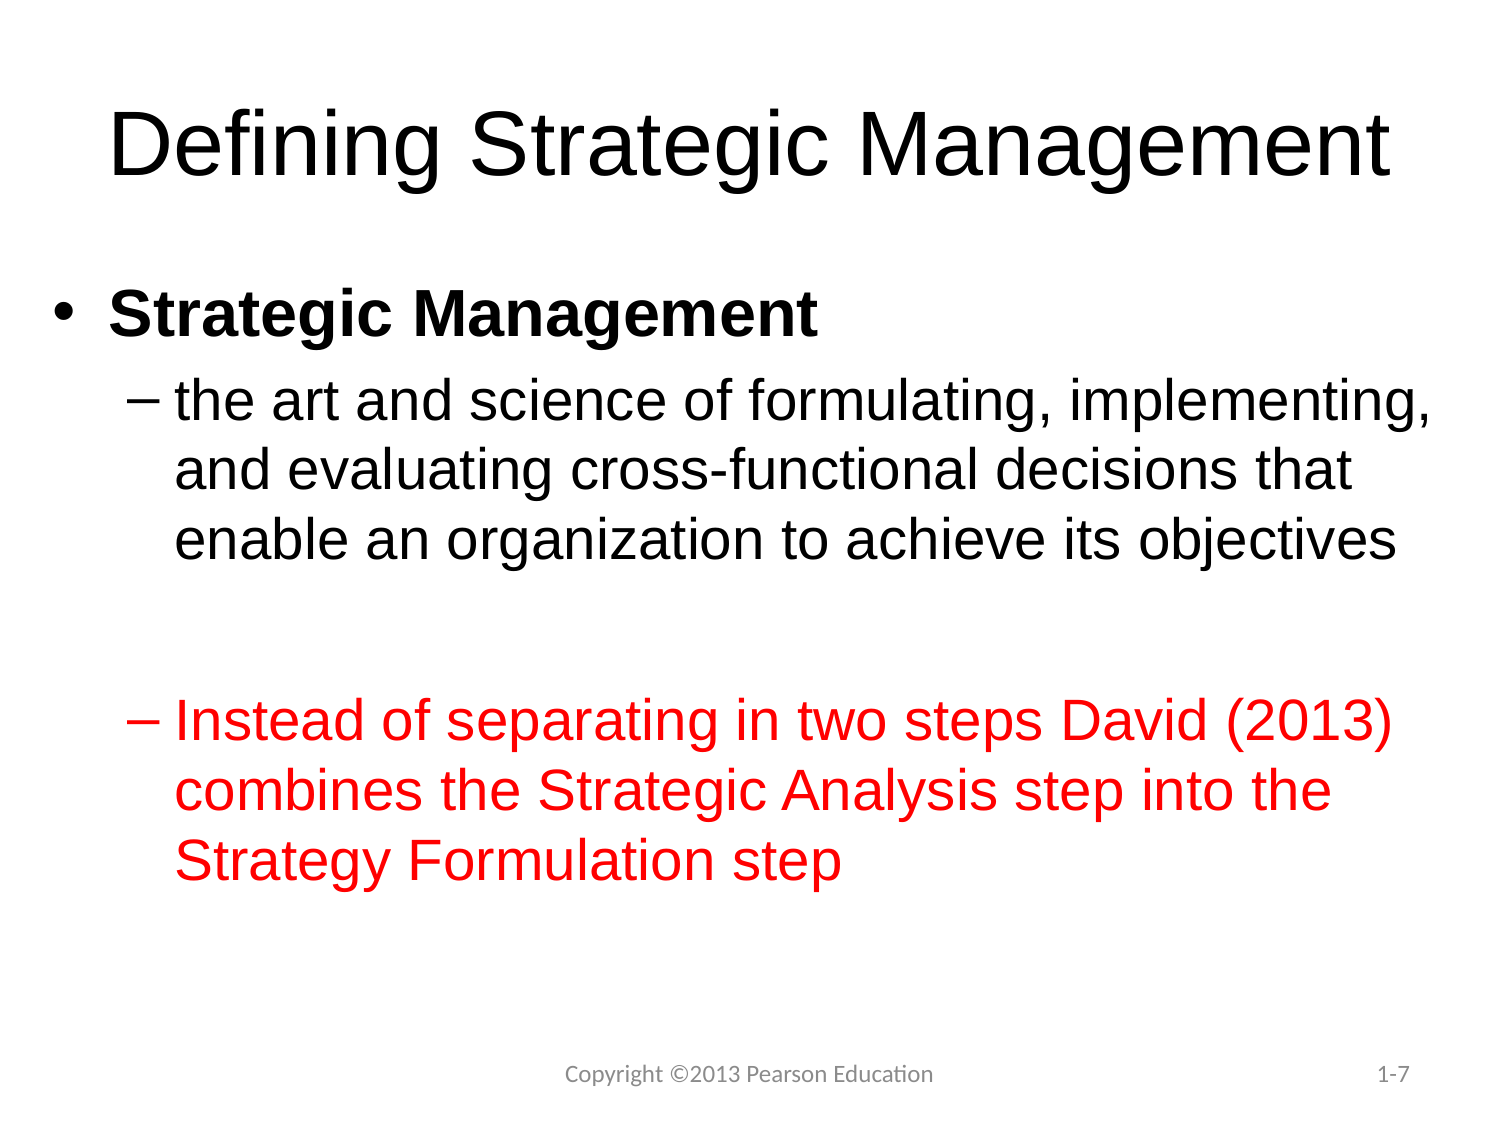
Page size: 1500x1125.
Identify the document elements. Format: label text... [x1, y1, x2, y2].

slide_number 1-7 [1074, 1042, 1425, 1103]
footer Copyright ©2013 Pearson Education [512, 1042, 988, 1103]
list Strategic Management the art and science of formulating, implementing, and evaluating cross-functional decisions that enable an organization to achieve its objectives Instead of separating in two steps David (2013) combines the Strategic Analysis step into the Strategy Formulation step [37, 262, 1463, 1005]
title Defining Strategic Management [75, 45, 1425, 233]
